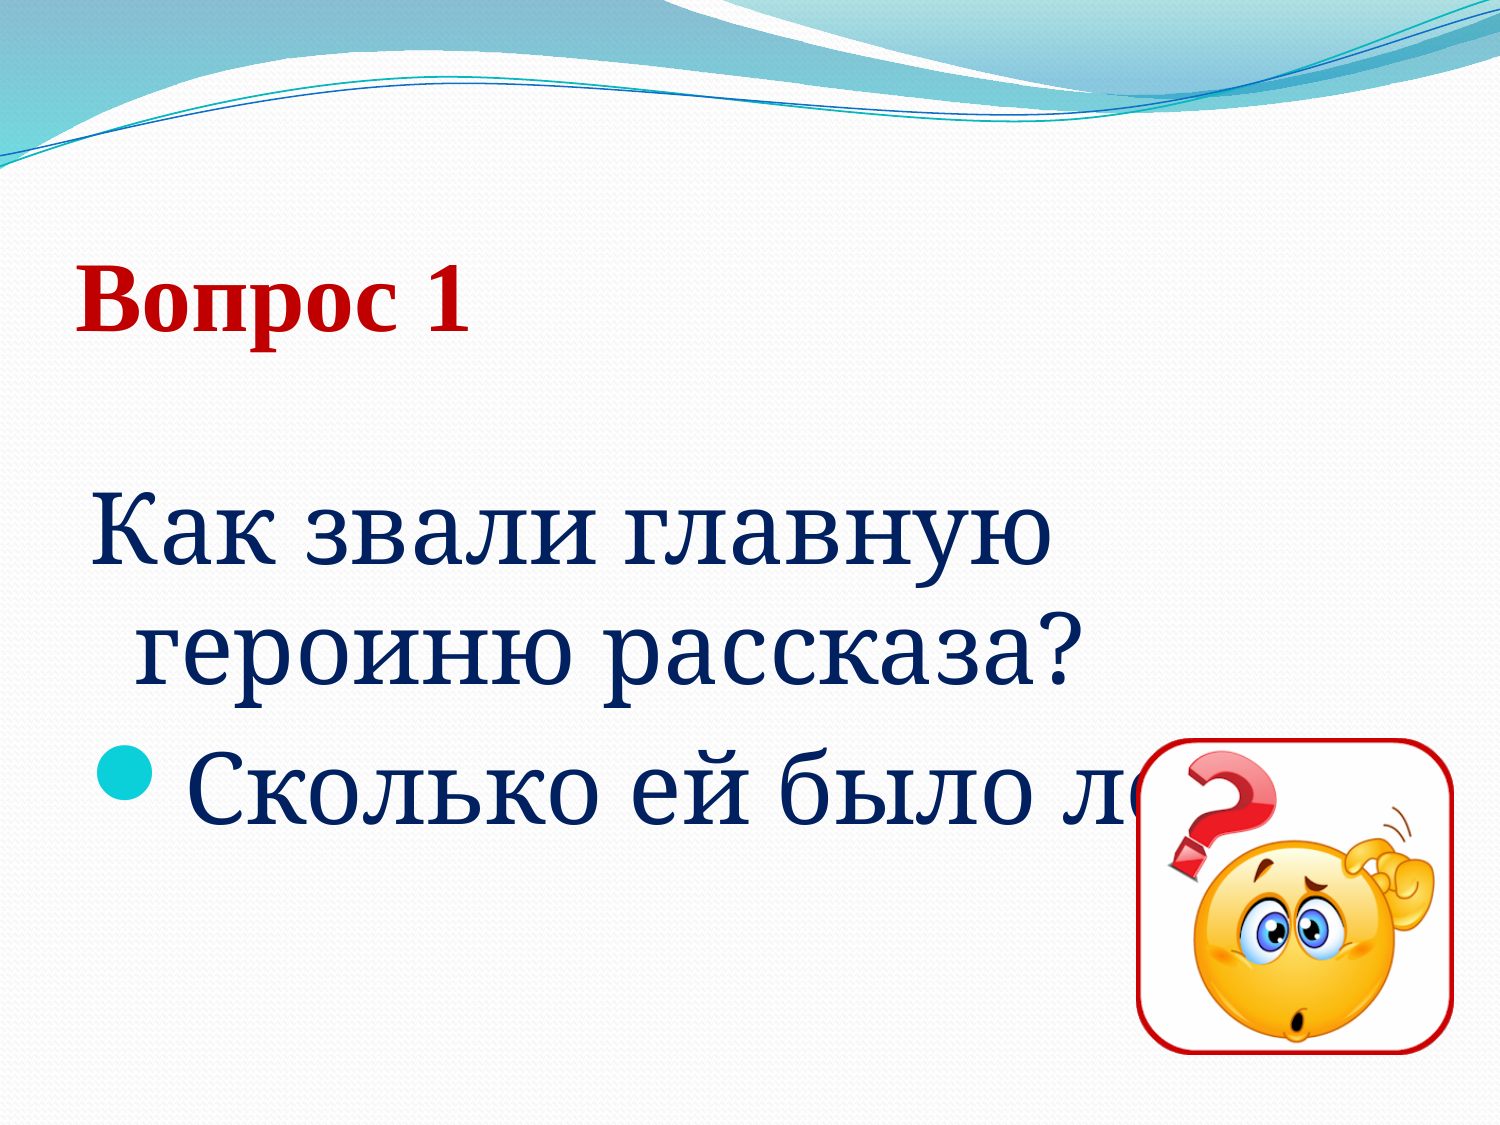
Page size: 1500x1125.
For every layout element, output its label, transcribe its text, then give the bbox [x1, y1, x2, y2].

title Вопрос 1 [75, 115, 1425, 317]
picture [1136, 737, 1454, 1055]
list Как звали главную героиню рассказа? Сколько ей было лет? [75, 317, 1425, 1038]
